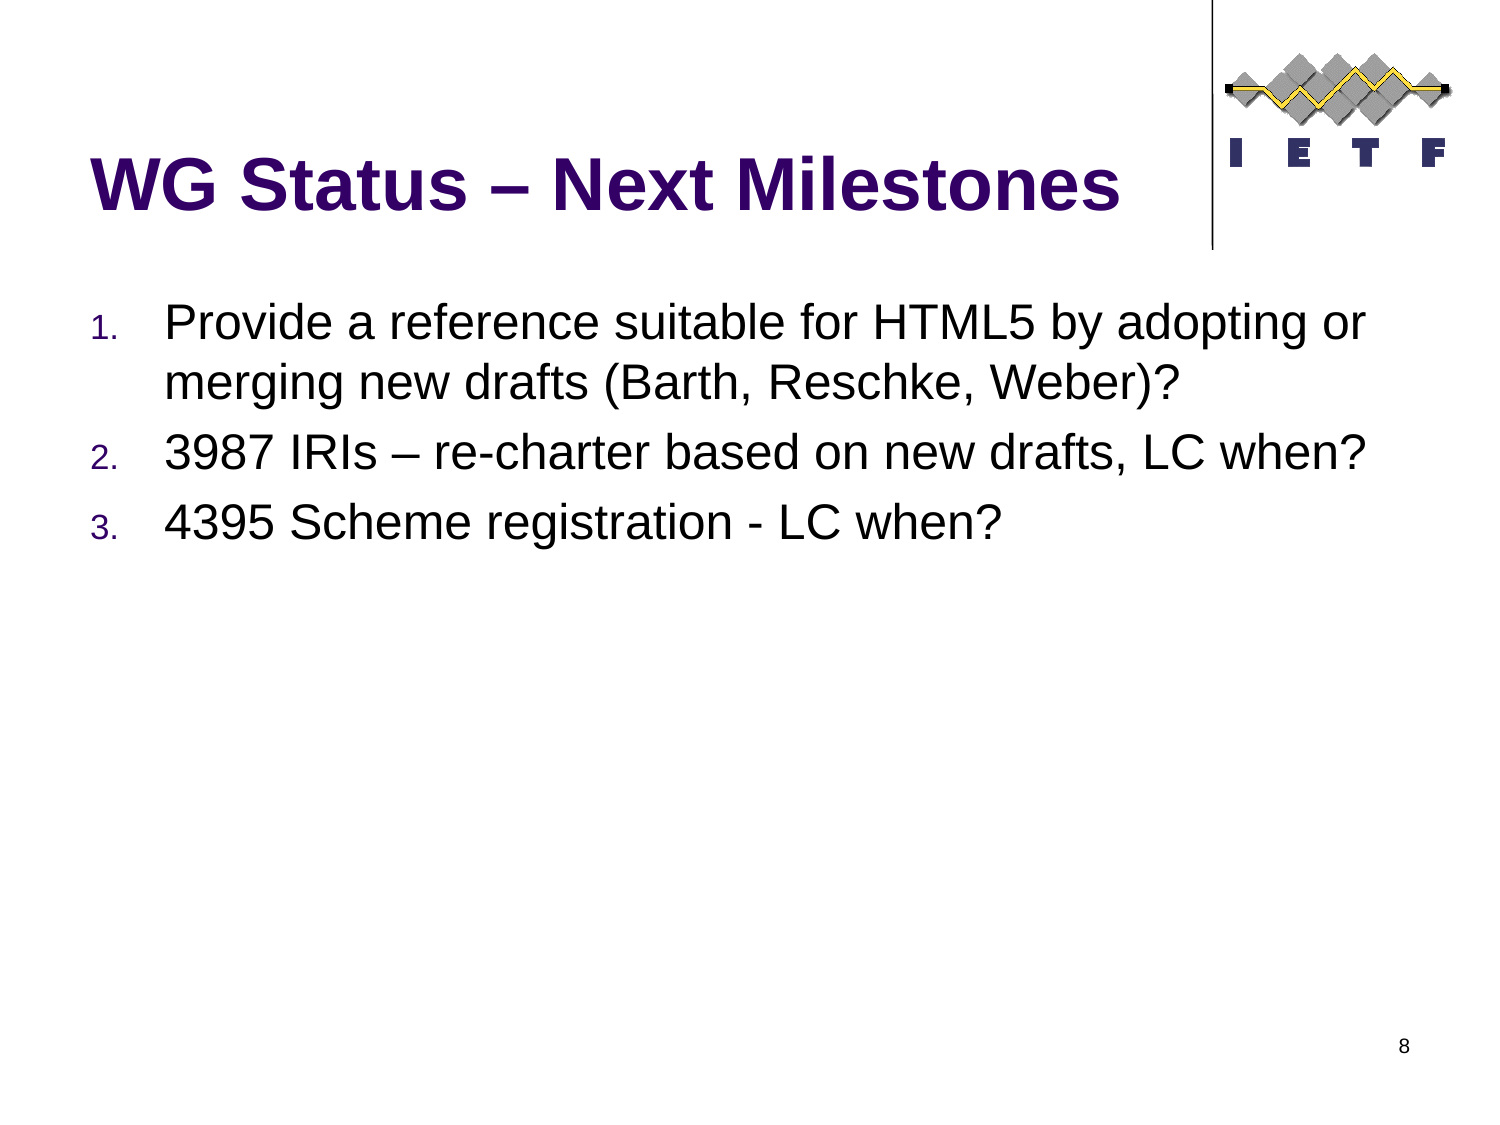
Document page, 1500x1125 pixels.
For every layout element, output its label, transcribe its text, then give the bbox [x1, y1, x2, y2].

slide_number 8 [1074, 1024, 1426, 1101]
picture [1212, 37, 1463, 181]
list Provide a reference suitable for HTML5 by adopting or merging new drafts (Barth, Reschke, Weber)? 3987 IRIs – re-charter based on new drafts, LC when? 4395 Scheme registration - LC when? [74, 281, 1426, 1125]
title WG Status – Next Milestones [74, 19, 1201, 233]
